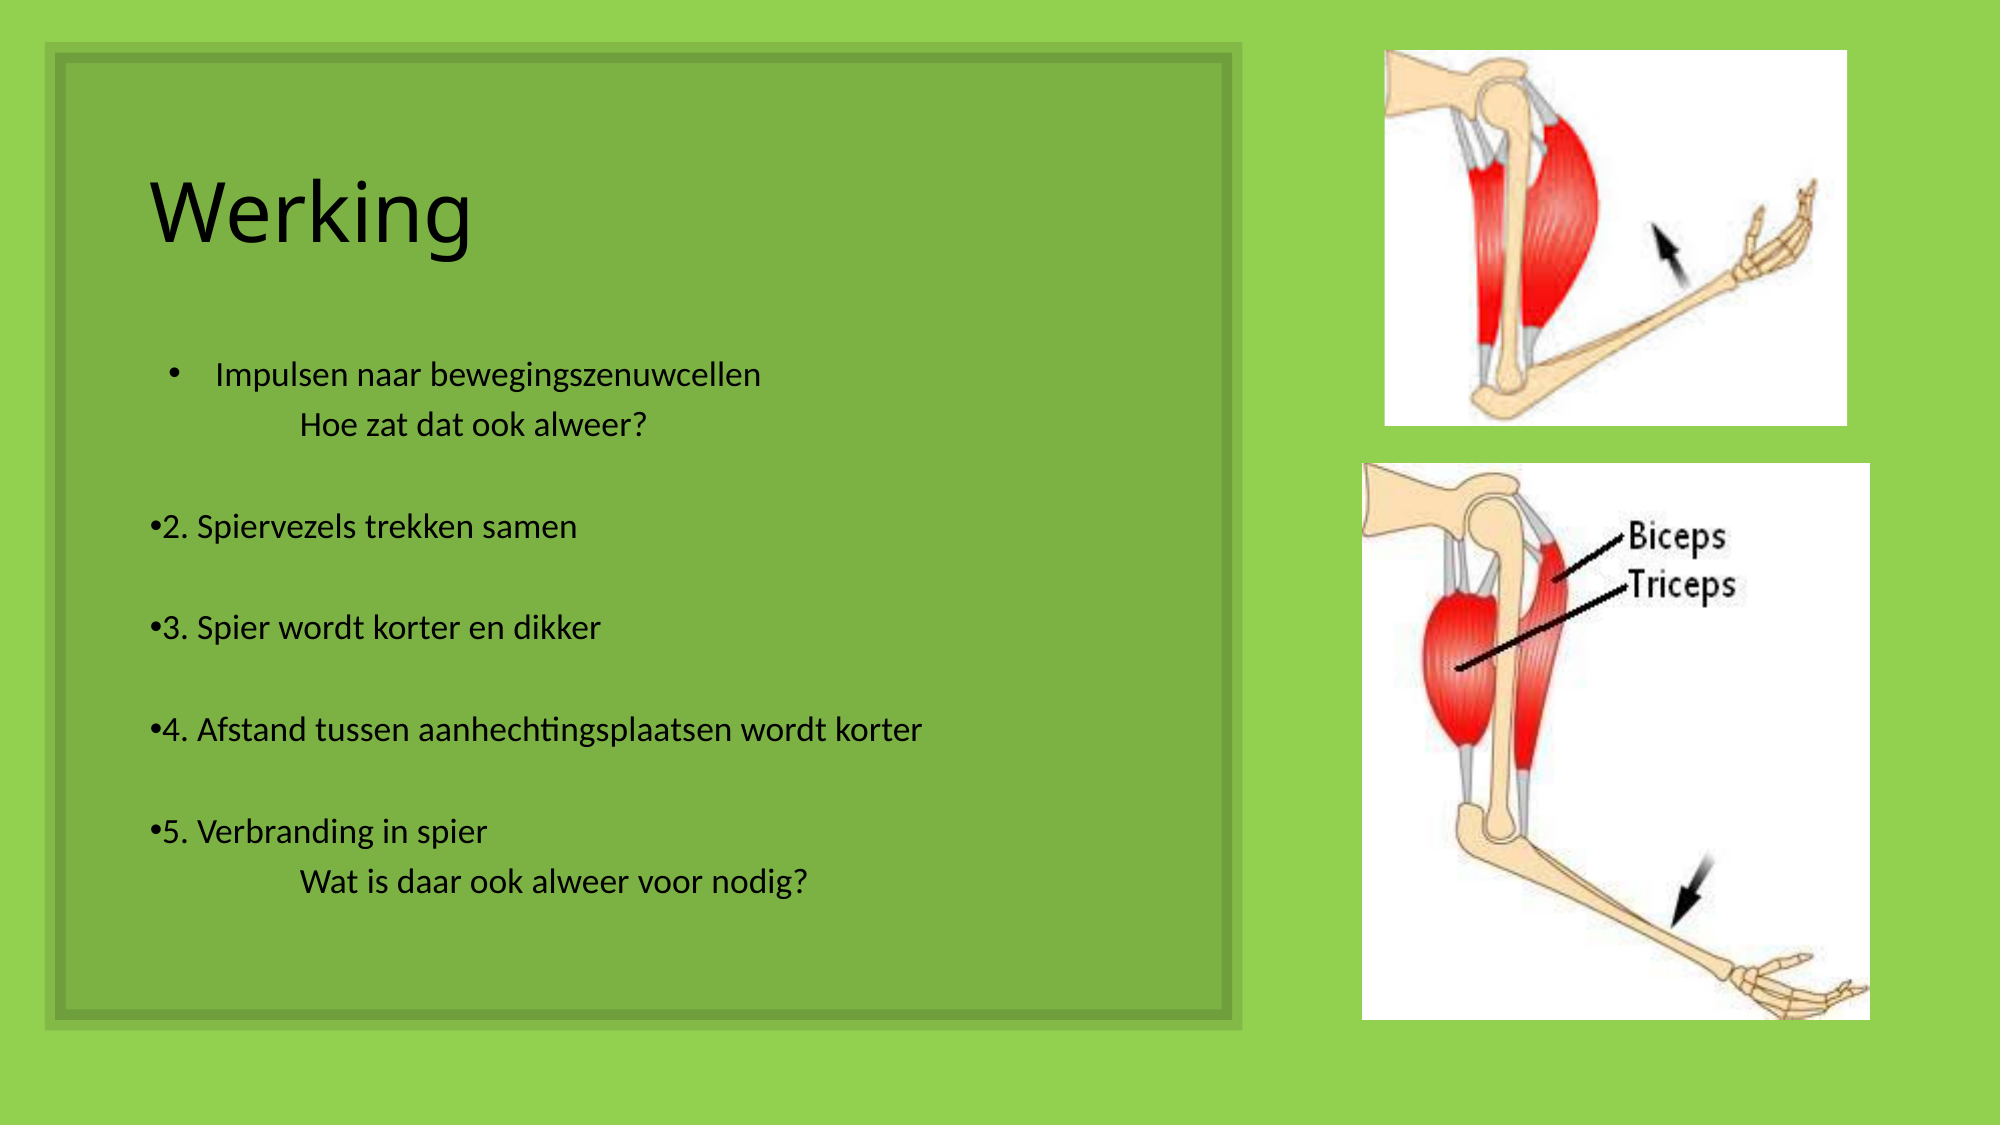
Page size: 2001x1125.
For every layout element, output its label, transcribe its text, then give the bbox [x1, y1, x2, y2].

title Werking [134, 105, 1153, 326]
text_box Impulsen naar bewegingszenuwcellen Hoe zat dat ook alweer? 2. Spiervezels trekken samen 3. Spier wordt korter en dikker 4. Afstand tussen aanhechtingsplaatsen wordt korter 5. Verbranding in spier Wat is daar ook alweer voor nodig? [134, 348, 1153, 943]
text_box [54, 52, 1233, 1021]
picture [1361, 463, 1870, 1020]
picture [1384, 50, 1848, 426]
